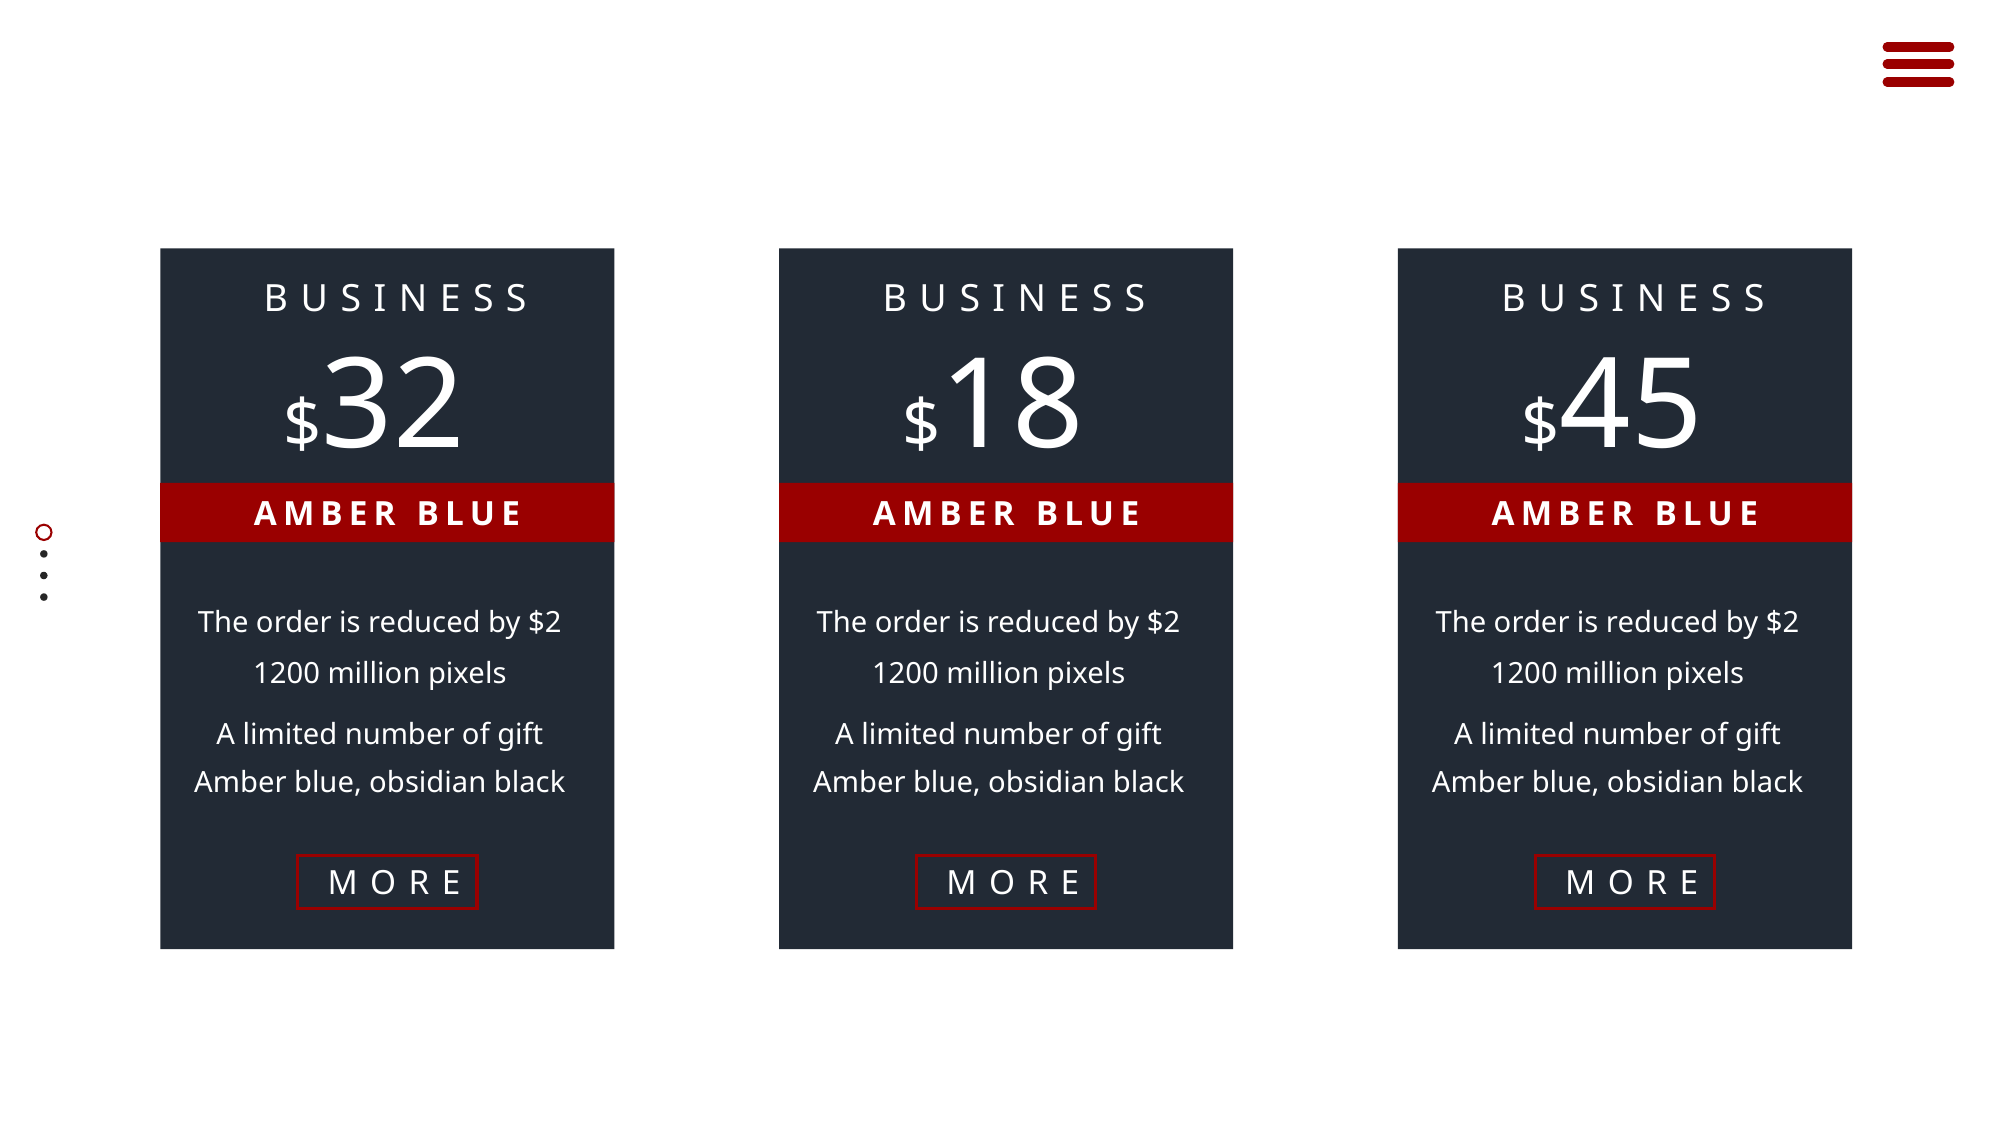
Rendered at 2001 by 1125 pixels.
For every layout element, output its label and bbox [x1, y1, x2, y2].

text_box [36, 524, 52, 601]
text_box [160, 248, 615, 950]
text_box [1397, 248, 1853, 950]
text_box [779, 248, 1234, 950]
text_box [1887, 46, 1950, 83]
